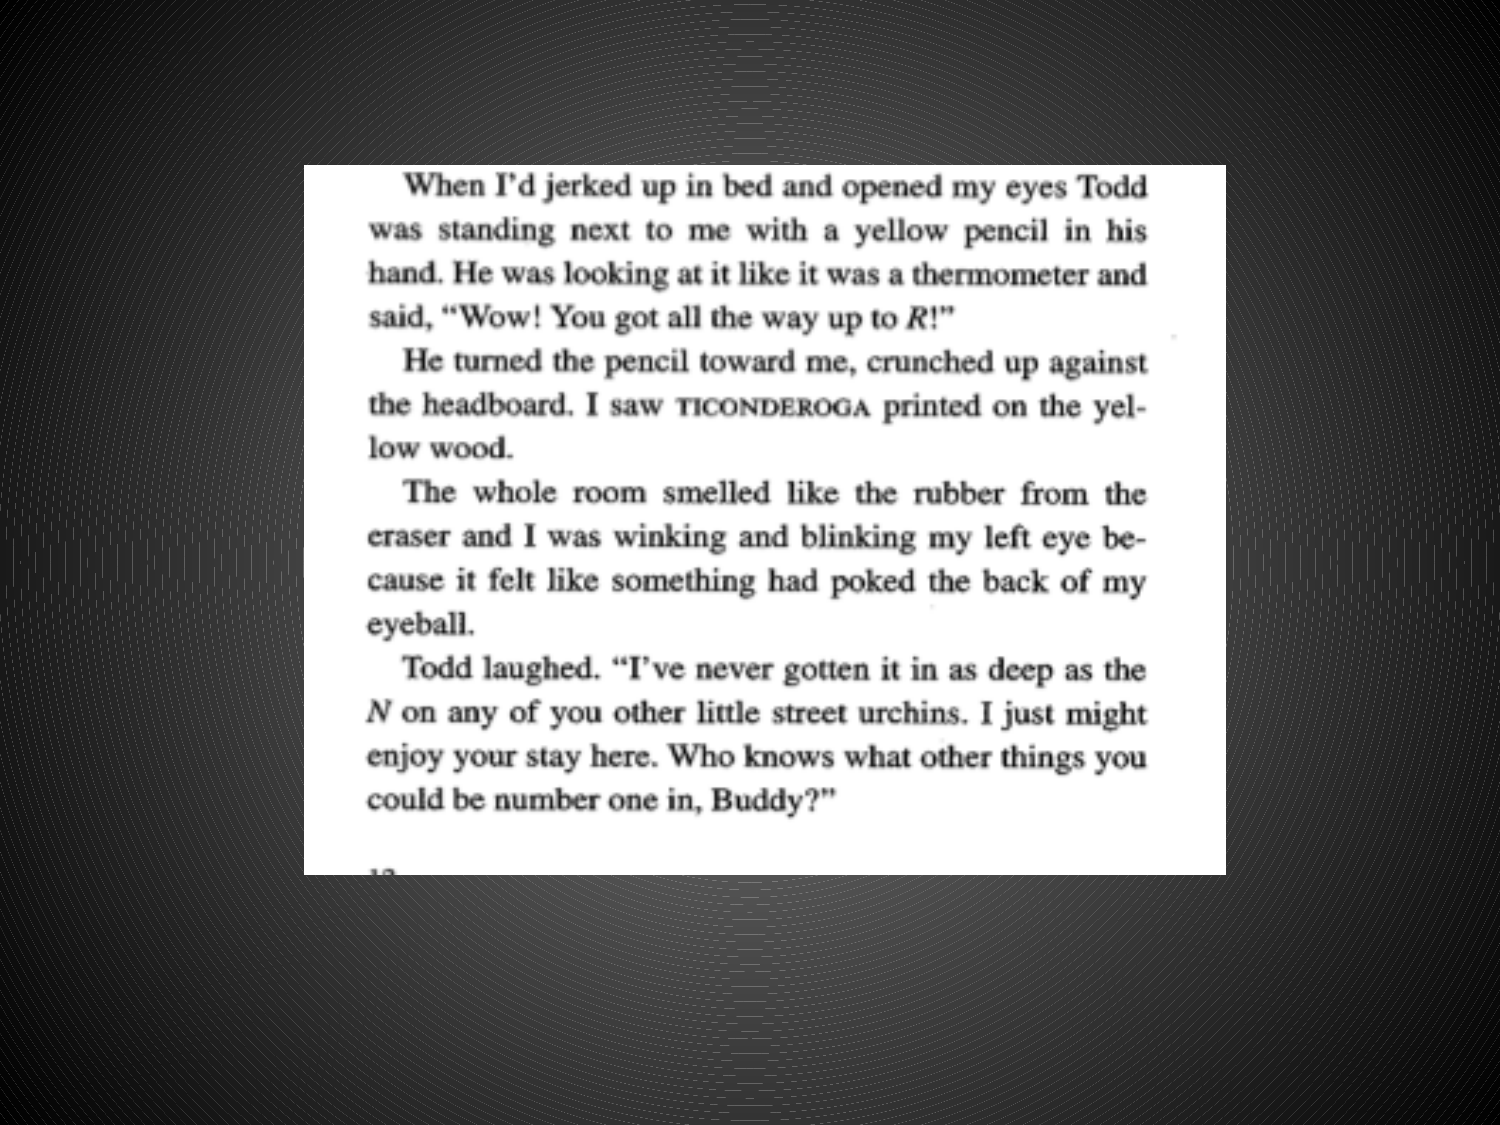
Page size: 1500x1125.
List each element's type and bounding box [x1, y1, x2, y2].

picture [304, 164, 1226, 875]
